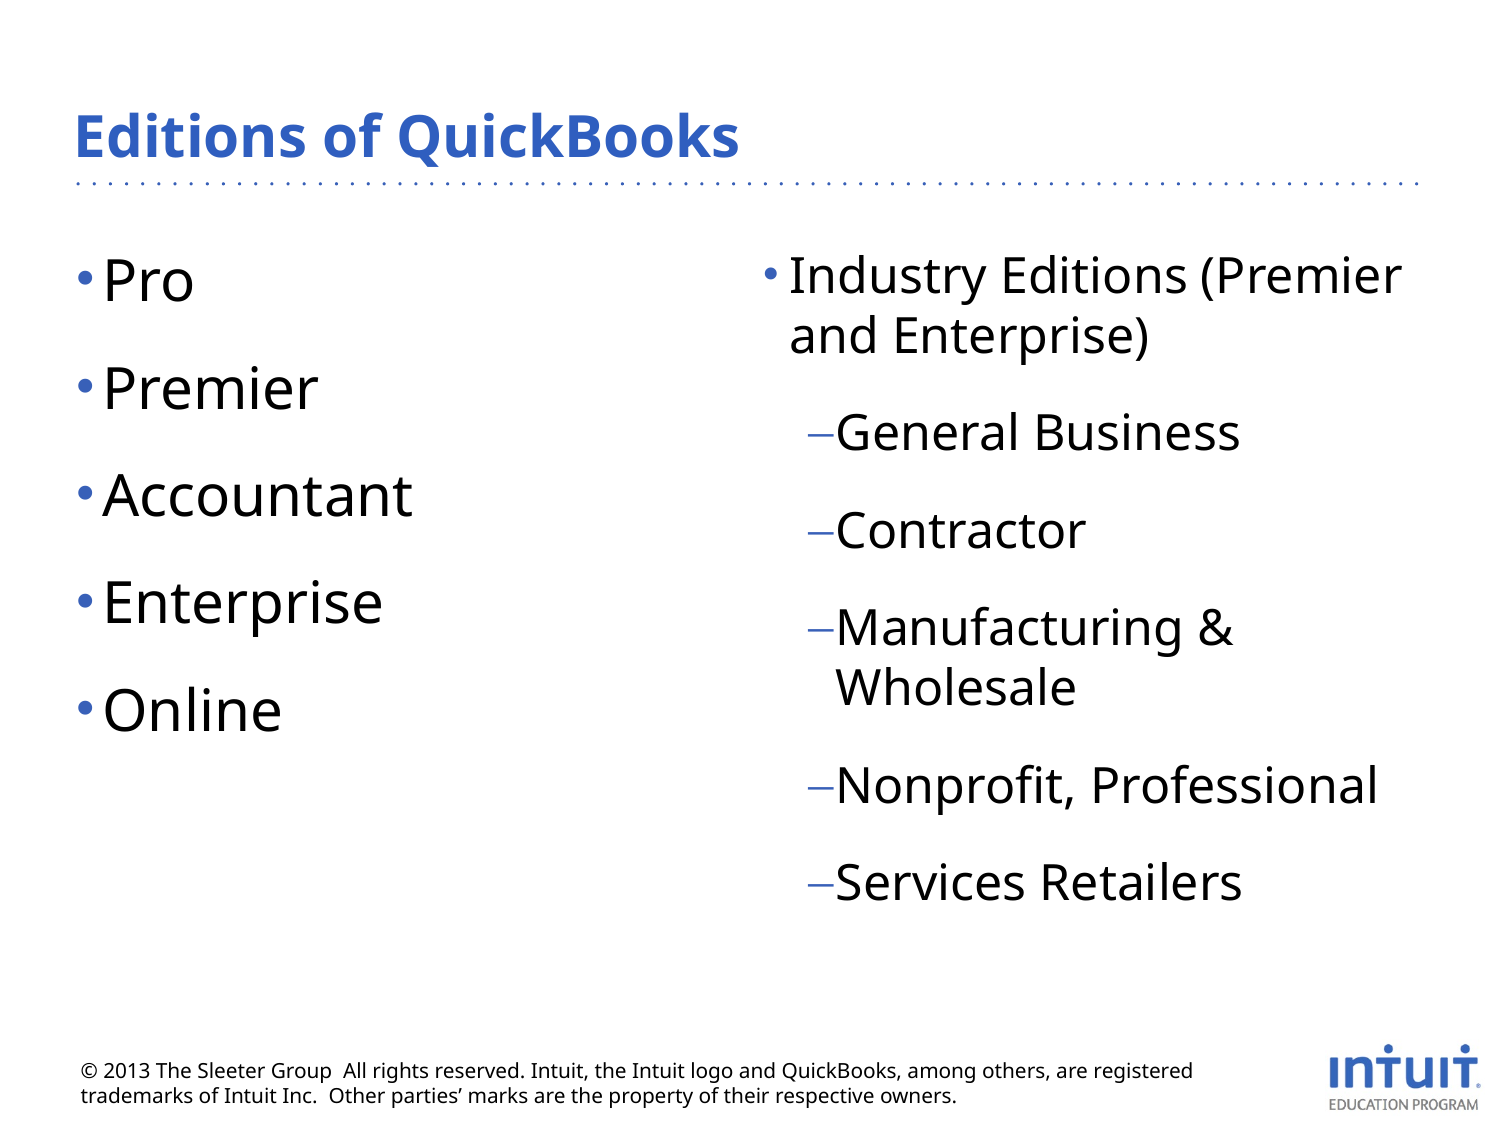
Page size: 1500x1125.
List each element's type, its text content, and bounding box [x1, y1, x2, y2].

title Editions of QuickBooks [73, 62, 1424, 169]
list Industry Editions (Premier and Enterprise) General Business Contractor Manufacturing & Wholesale Nonprofit, Professional Services Retailers [761, 235, 1424, 1012]
list Pro Premier Accountant Enterprise Online [75, 235, 737, 1012]
picture [1325, 1039, 1485, 1116]
